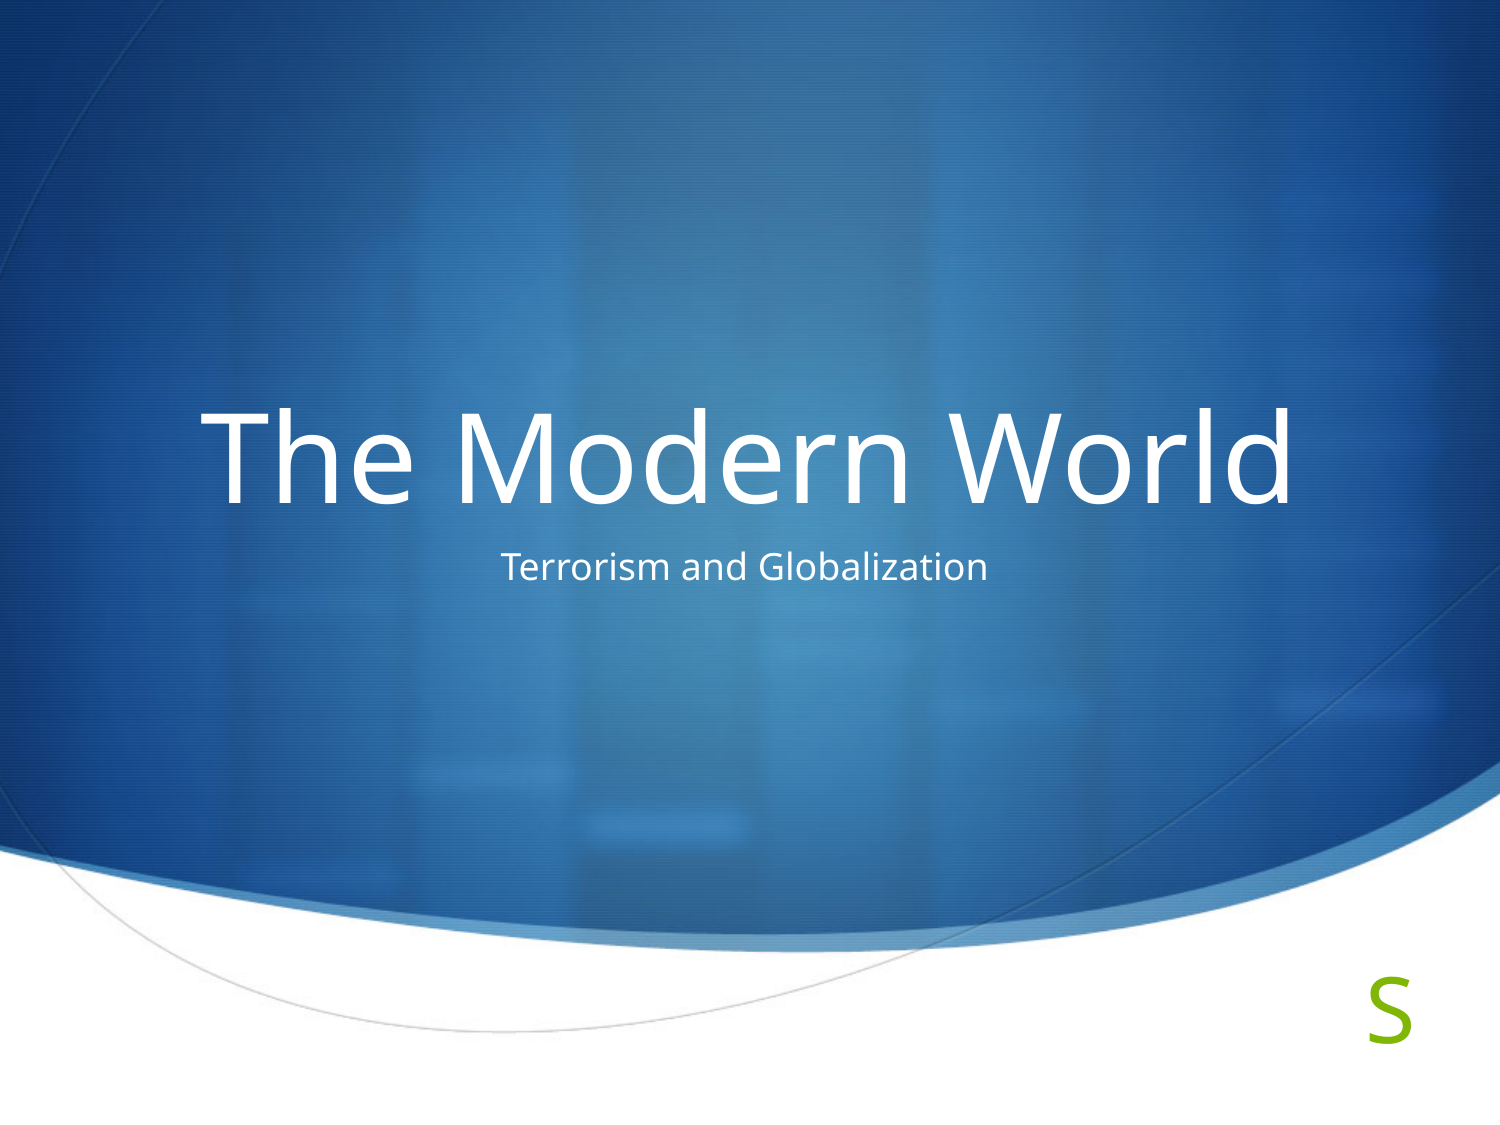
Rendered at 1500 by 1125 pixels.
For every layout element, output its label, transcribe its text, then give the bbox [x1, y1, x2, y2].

subtitle Terrorism and Globalization [75, 542, 1425, 718]
picture [0, 0, 1500, 1125]
title The Modern World [75, 212, 1425, 529]
